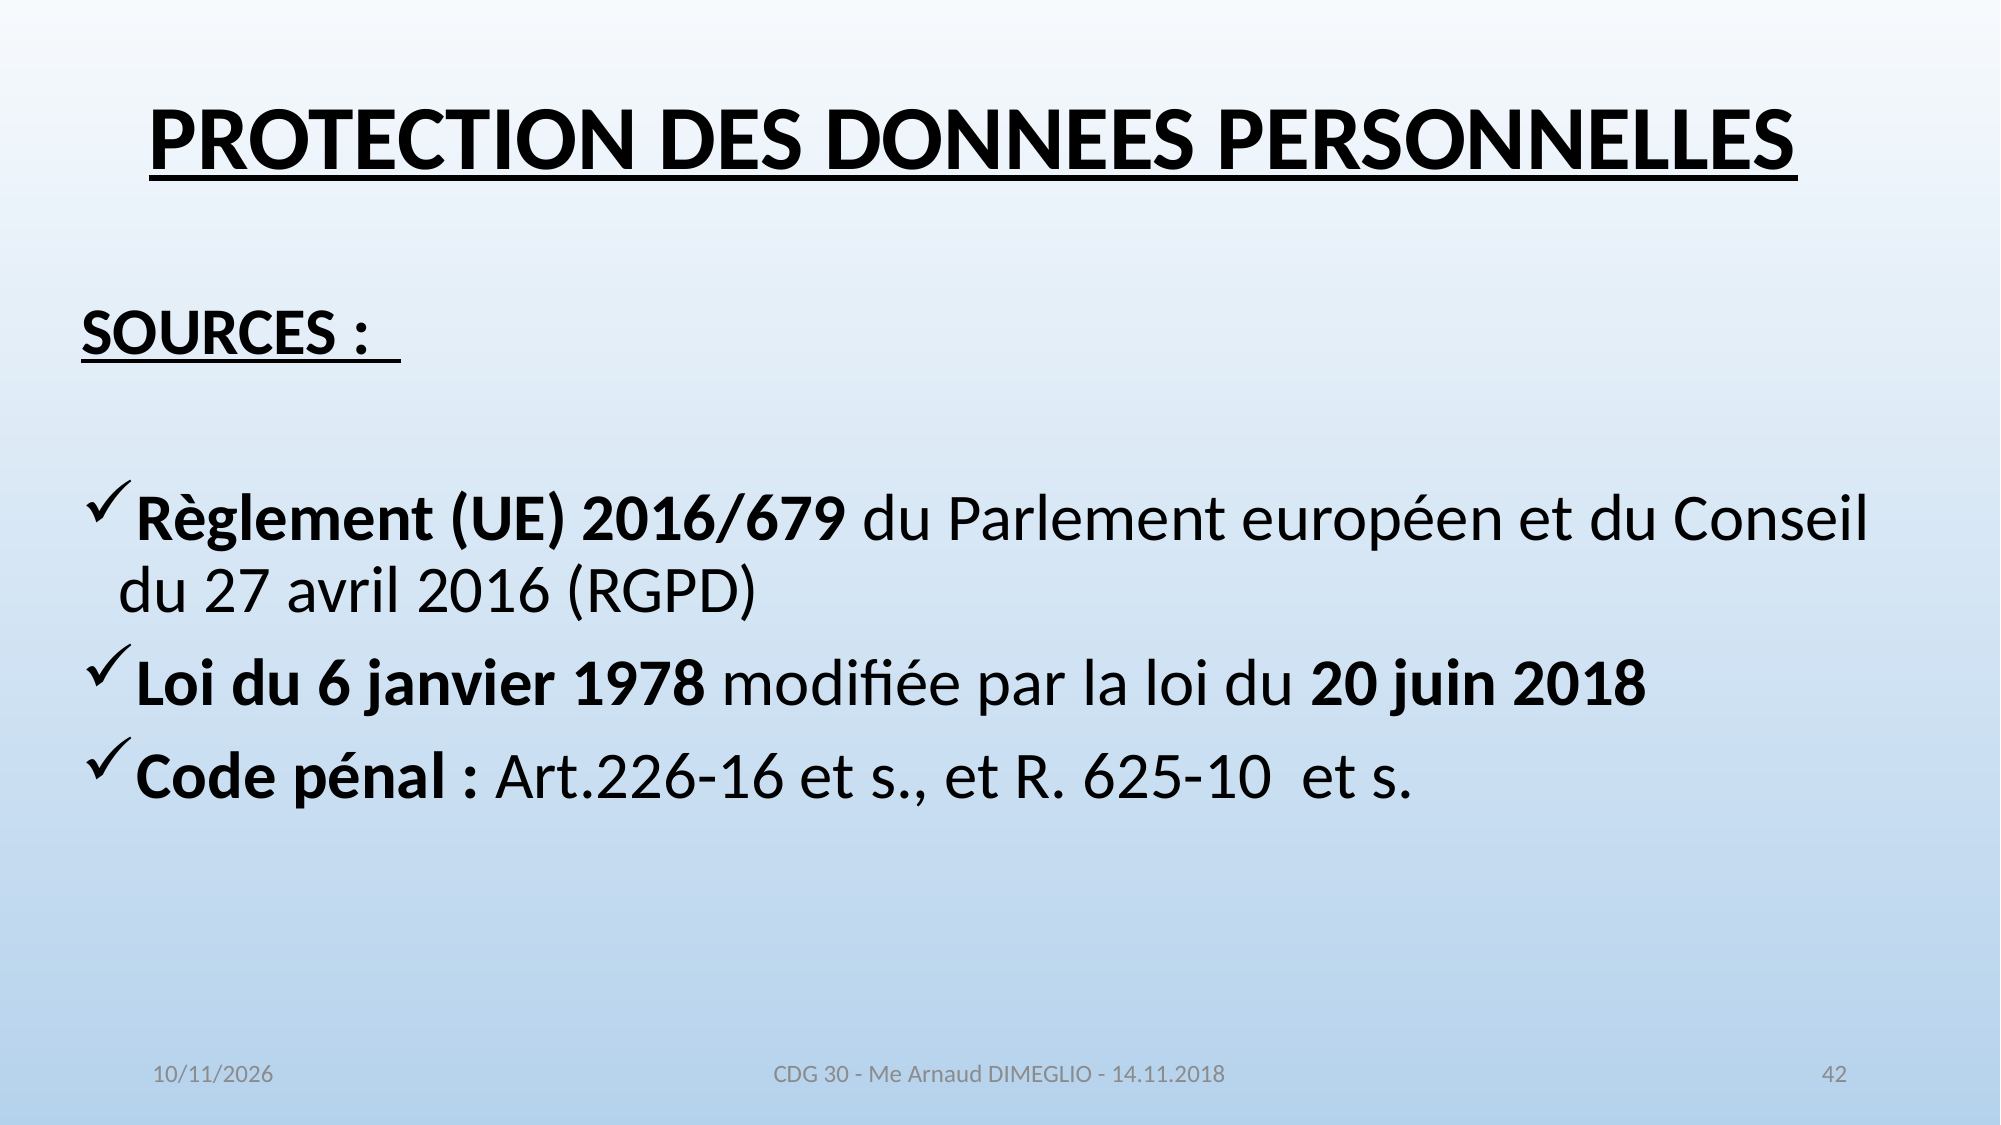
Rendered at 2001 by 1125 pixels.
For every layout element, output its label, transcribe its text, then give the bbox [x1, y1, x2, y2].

footer CDG 30 - Me Arnaud DIMEGLIO - 14.11.2018 [662, 1042, 1338, 1103]
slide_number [137, 1042, 588, 1103]
slide_number 42 [1412, 1042, 1863, 1103]
list SOURCES : Règlement (UE) 2016/679 du Parlement européen et du Conseil du 27 avril 2016 (RGPD) Loi du 6 janvier 1978 modifiée par la loi du 20 juin 2018 Code pénal : Art.226-16 et s., et R. 625-10 et s. [66, 289, 1968, 1043]
title PROTECTION DES DONNEES PERSONNELLES [110, 28, 1836, 251]
